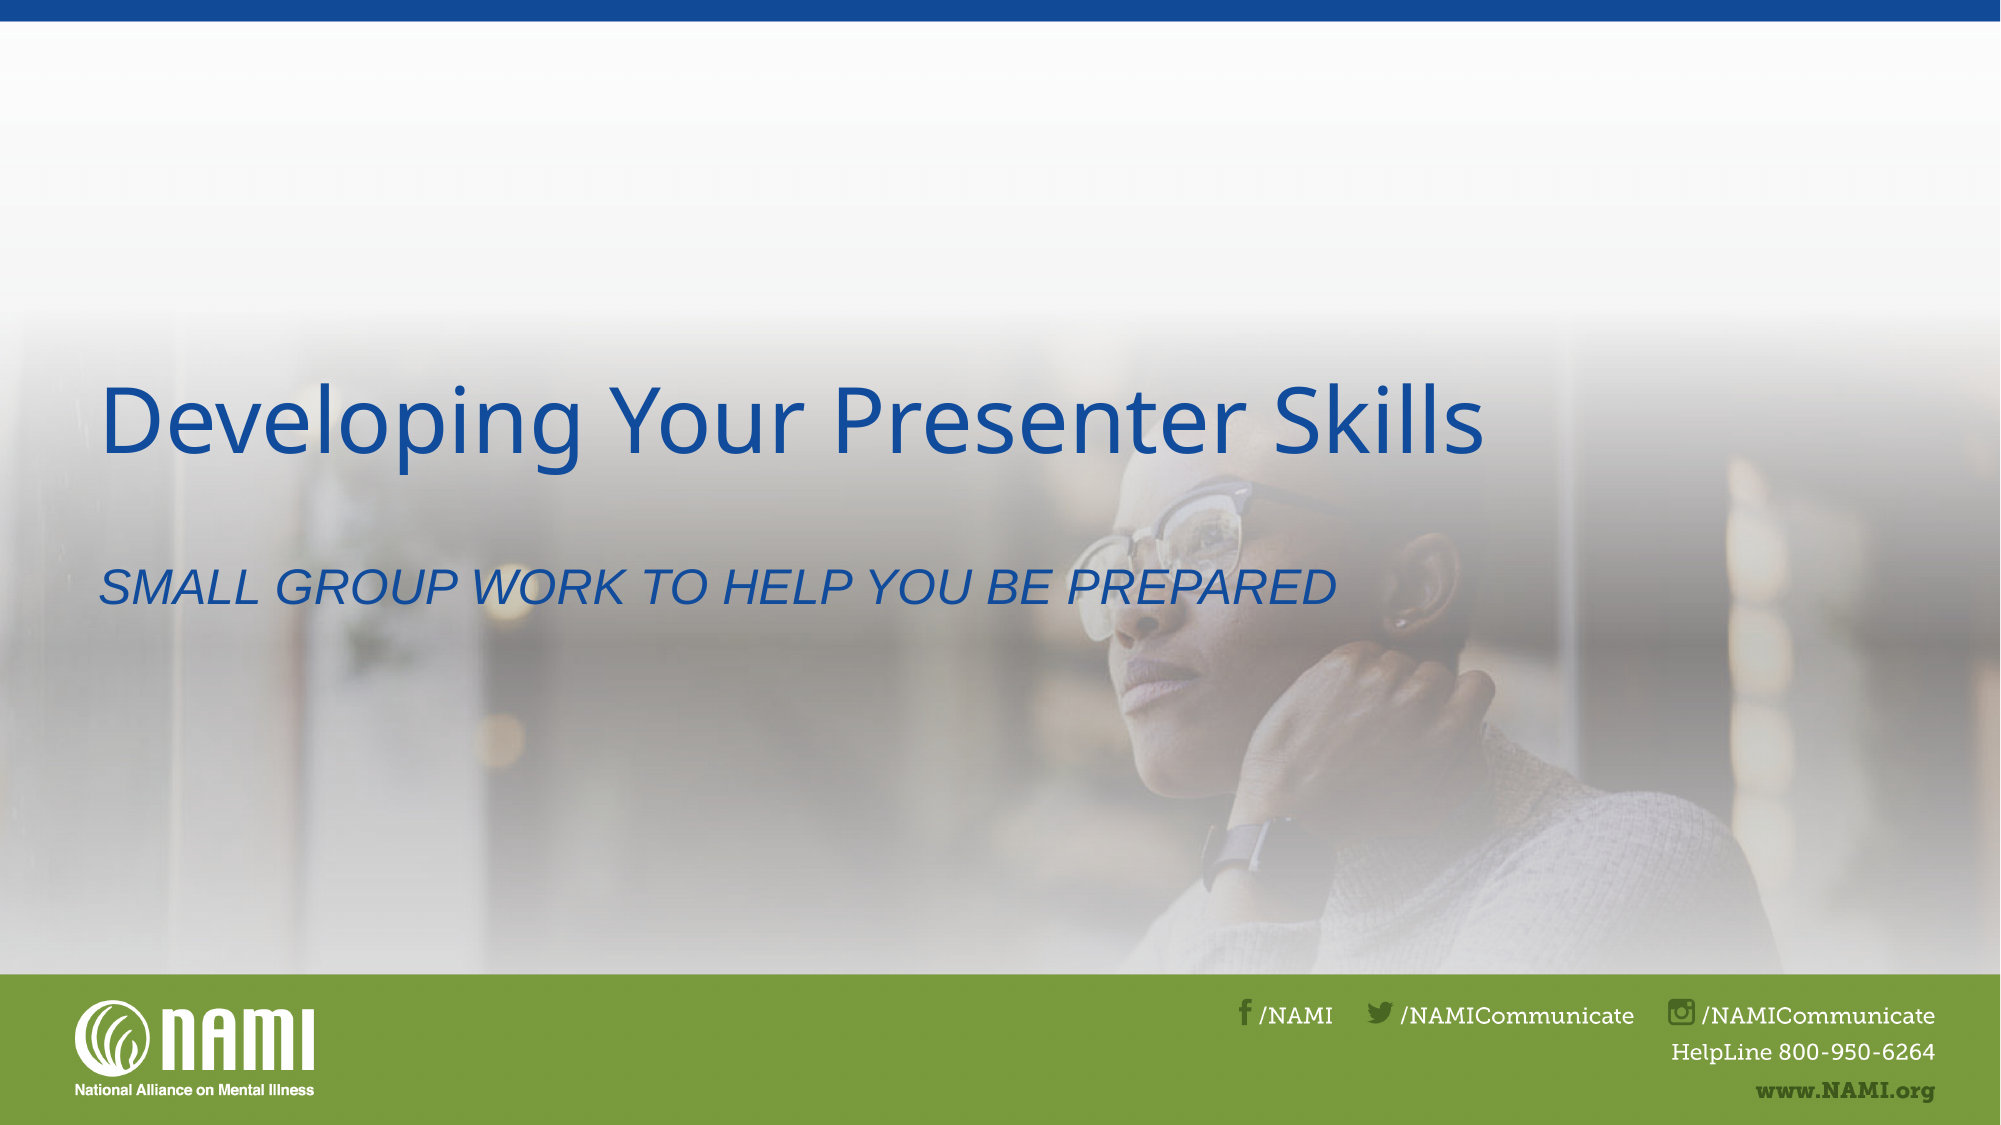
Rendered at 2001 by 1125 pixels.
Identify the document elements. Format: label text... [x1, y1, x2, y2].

title Developing Your Presenter Skills [83, 315, 1863, 533]
subtitle Small group work to help you be prepared [83, 553, 1750, 863]
picture [0, 0, 2001, 1125]
